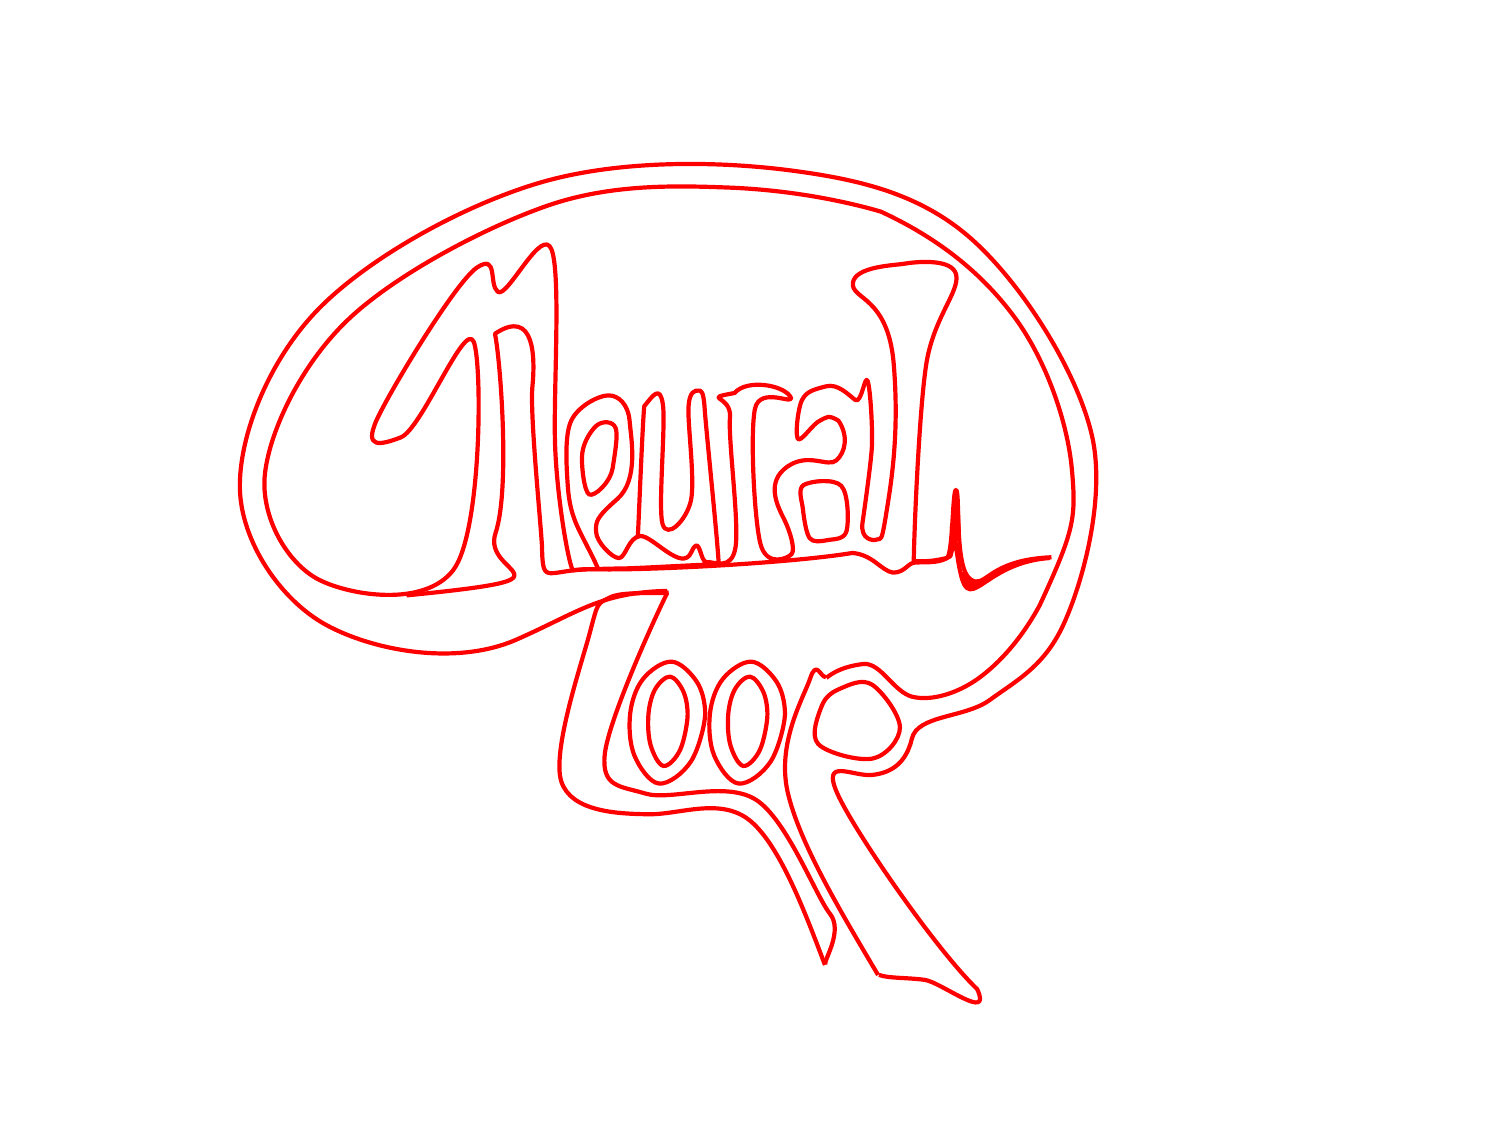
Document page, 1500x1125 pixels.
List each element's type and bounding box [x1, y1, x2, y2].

text_box [237, 161, 1099, 819]
text_box [635, 388, 721, 567]
text_box [602, 592, 837, 965]
text_box [627, 659, 708, 786]
text_box [557, 590, 799, 905]
text_box [850, 813, 983, 1005]
text_box [646, 674, 690, 769]
text_box [960, 571, 981, 589]
text_box [262, 184, 1076, 701]
text_box [707, 659, 788, 786]
text_box [579, 420, 619, 497]
text_box [949, 504, 961, 543]
text_box [406, 324, 1051, 598]
text_box [782, 667, 880, 977]
text_box [798, 478, 850, 544]
text_box [725, 674, 770, 769]
text_box [812, 679, 903, 762]
